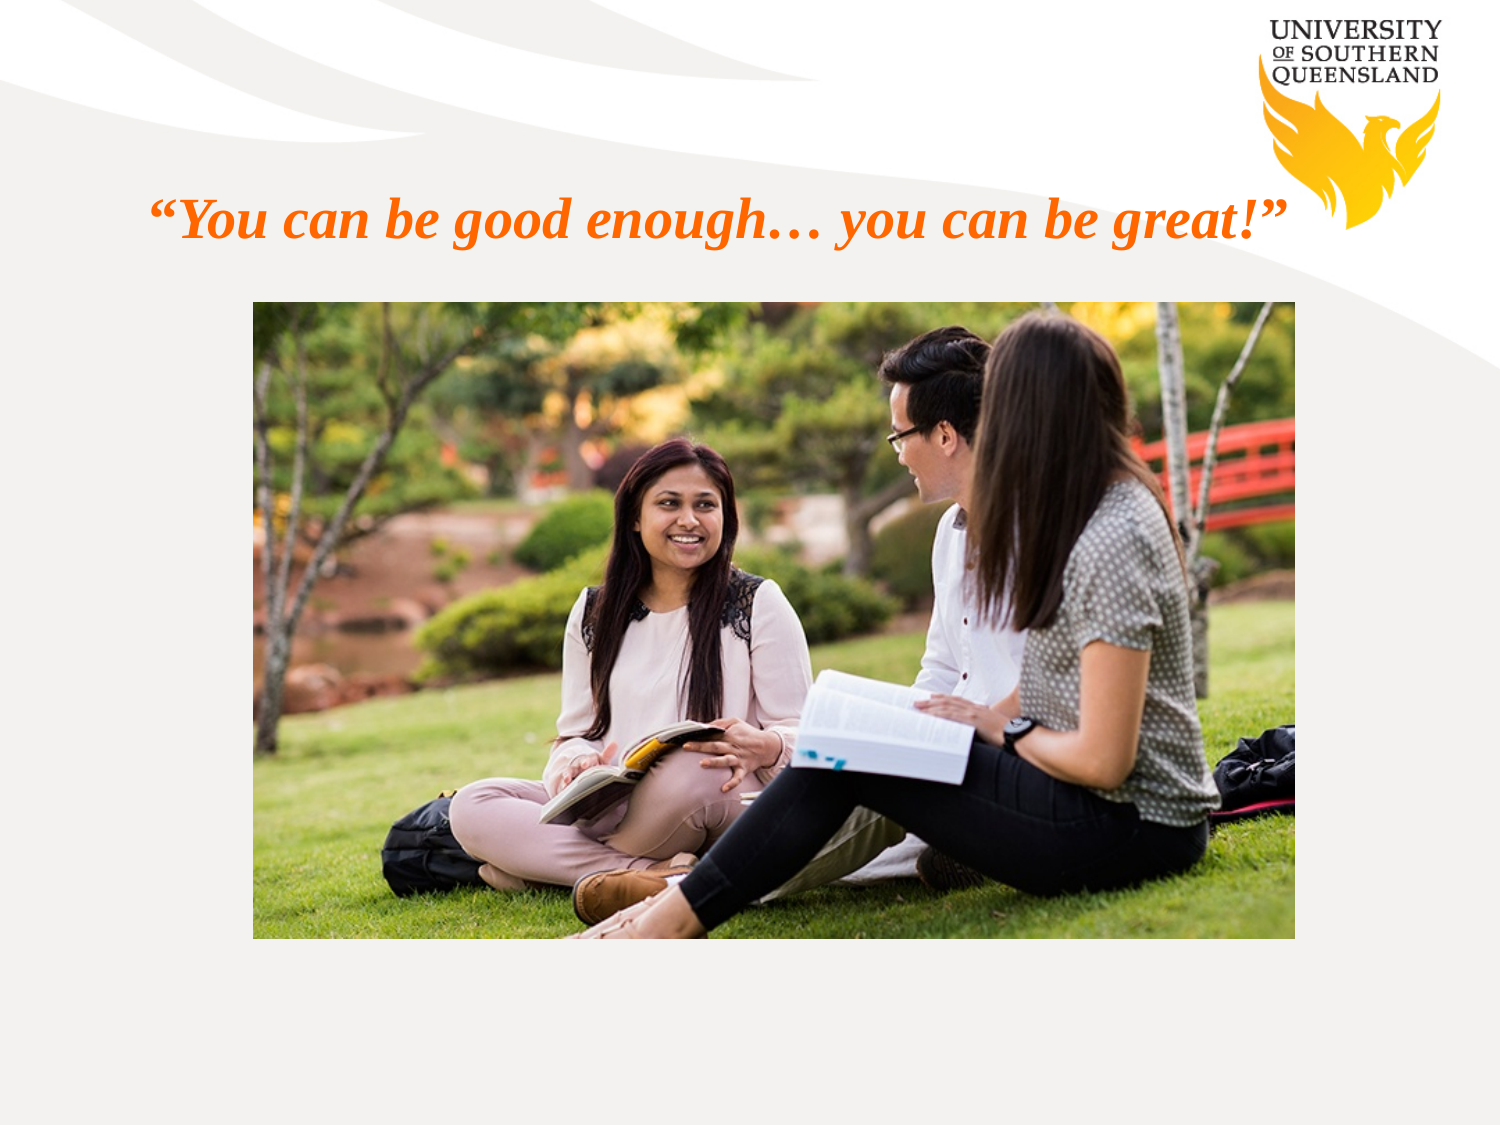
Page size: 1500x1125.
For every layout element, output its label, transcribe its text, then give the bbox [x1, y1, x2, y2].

text_box “You can be good enough… you can be great!” [100, 172, 1353, 258]
picture [0, 0, 1500, 1125]
